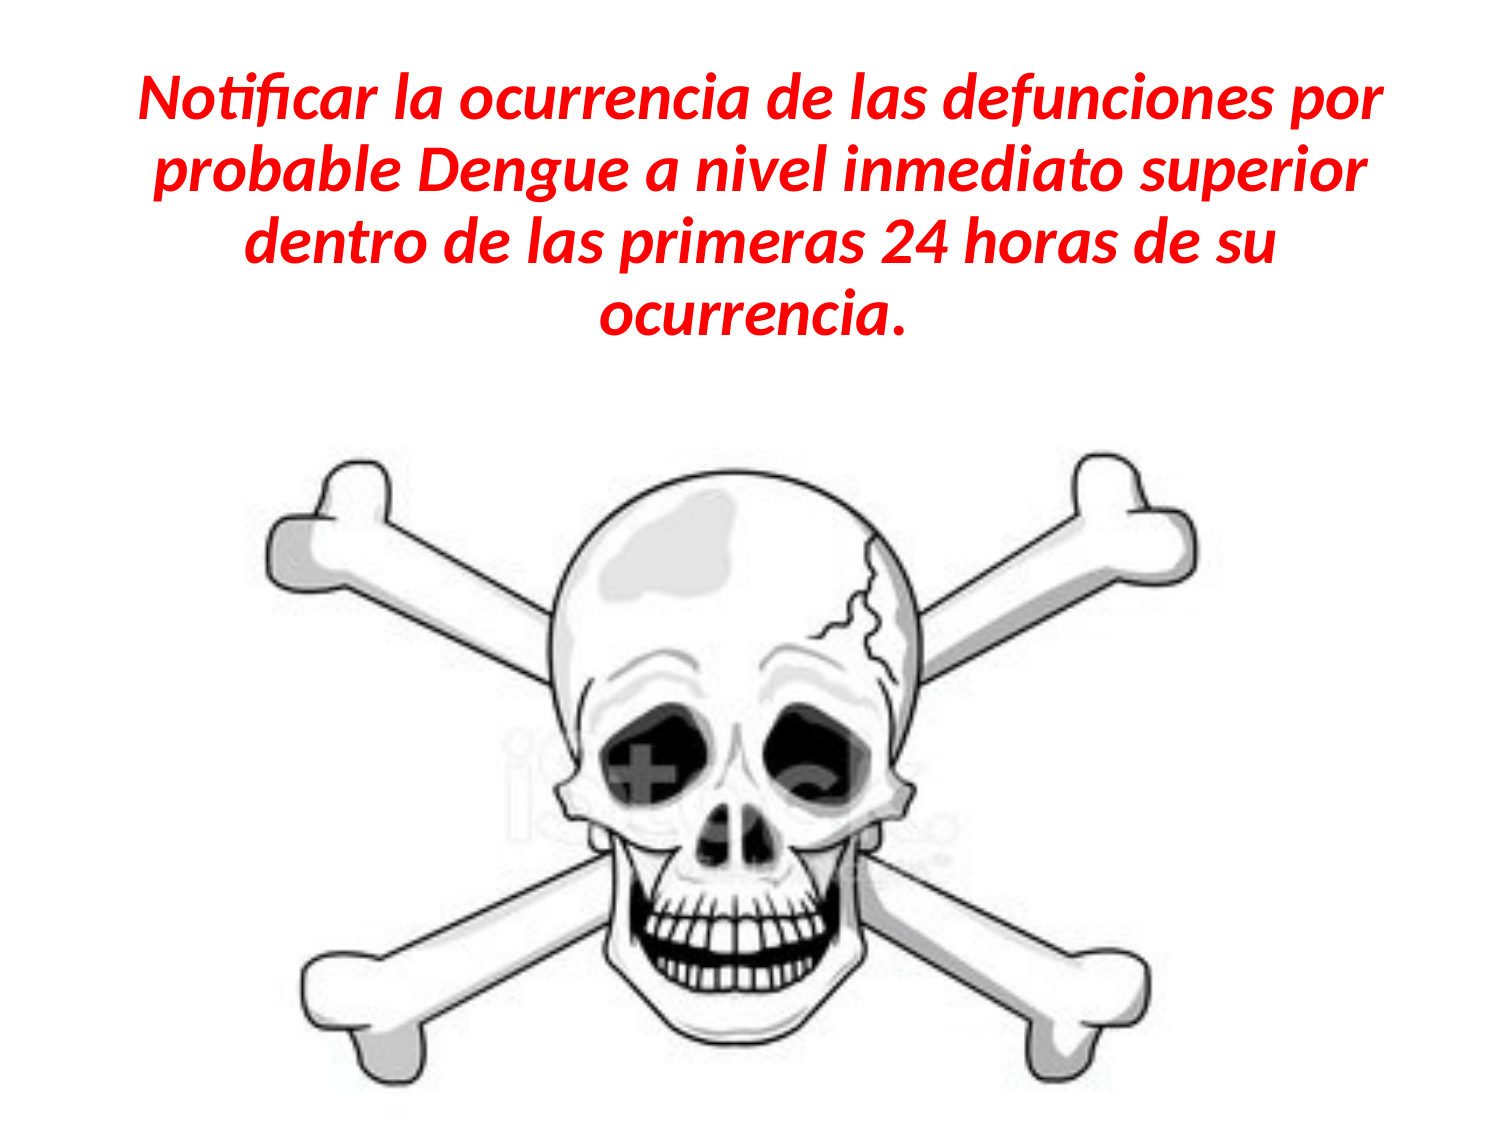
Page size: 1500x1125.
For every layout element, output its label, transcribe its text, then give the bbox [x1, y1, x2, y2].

picture [218, 420, 1247, 1120]
list Notificar la ocurrencia de las defunciones por probable Dengue a nivel inmediato superior dentro de las primeras 24 horas de su ocurrencia. [114, 54, 1409, 338]
